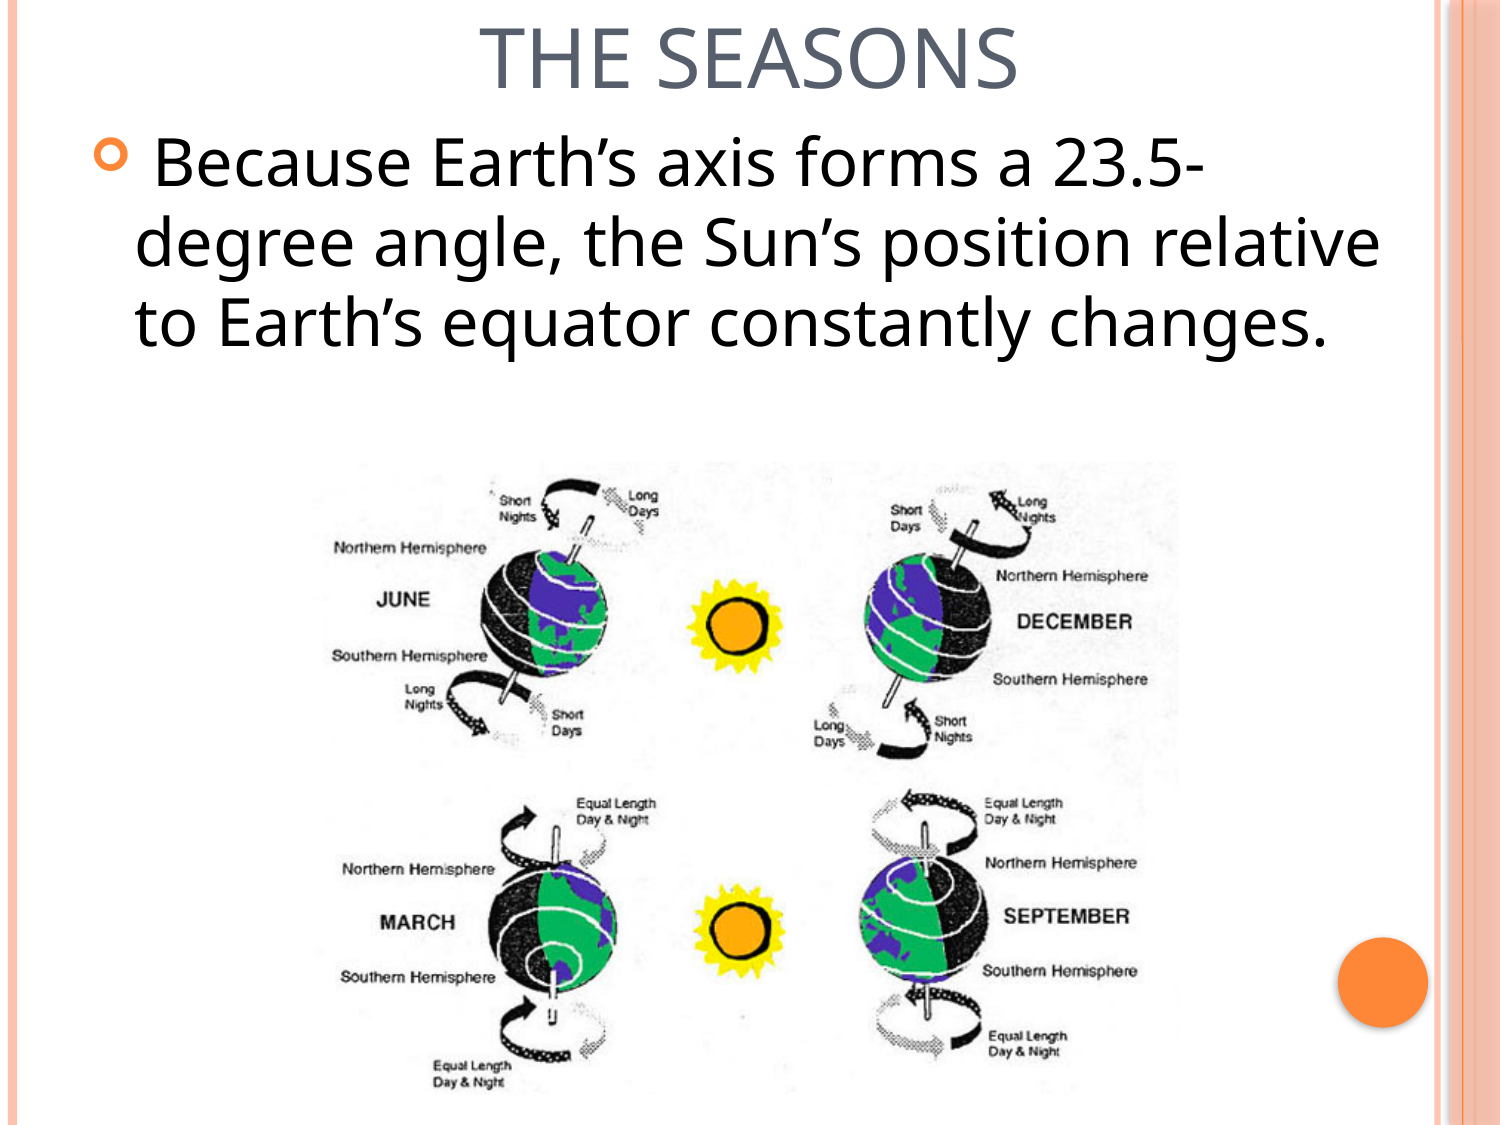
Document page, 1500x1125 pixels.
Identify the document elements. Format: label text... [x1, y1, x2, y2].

list Because Earth’s axis forms a 23.5-degree angle, the Sun’s position relative to Earth’s equator constantly changes. [74, 112, 1426, 376]
title THE SEASONS [75, 0, 1425, 112]
picture [299, 449, 1214, 1115]
